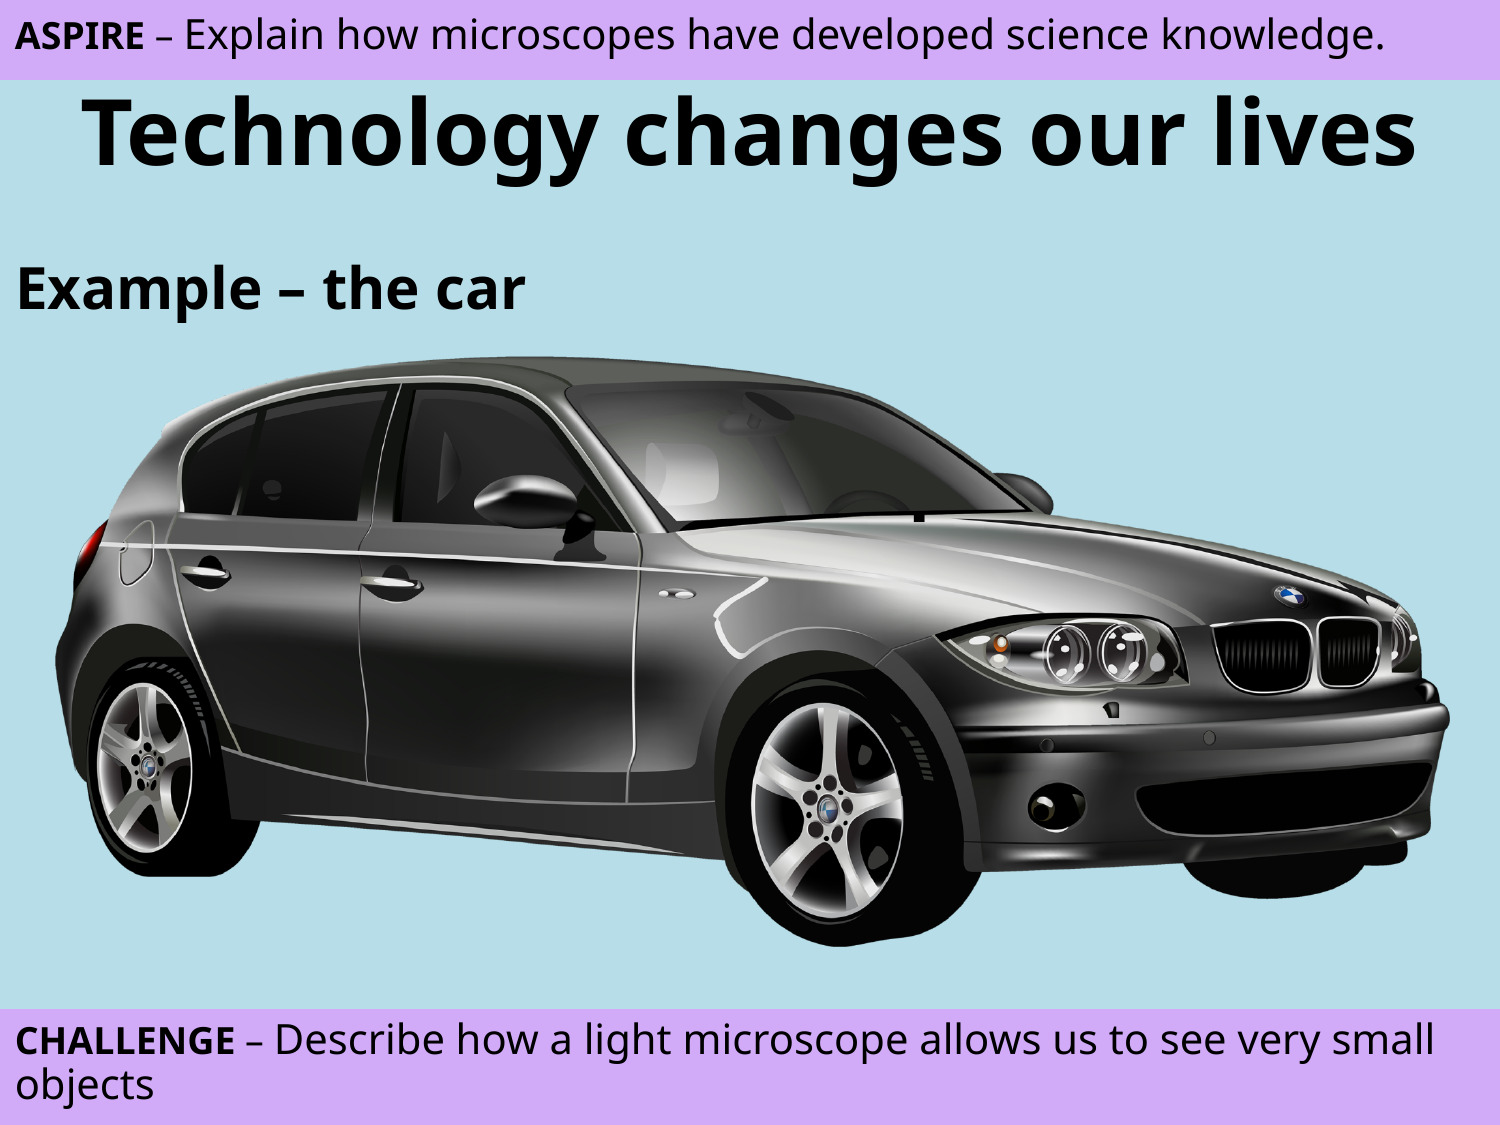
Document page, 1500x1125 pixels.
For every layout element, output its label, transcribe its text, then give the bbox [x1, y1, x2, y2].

text_box Technology changes our lives [0, 66, 1500, 243]
picture [41, 337, 1465, 963]
text_box [0, 329, 1500, 1009]
text_box ASPIRE – Explain how microscopes have developed science knowledge. [0, 0, 1500, 66]
text_box CHALLENGE – Describe how a light microscope allows us to see very small objects [0, 1011, 1500, 1125]
text_box Example – the car [0, 243, 1500, 329]
